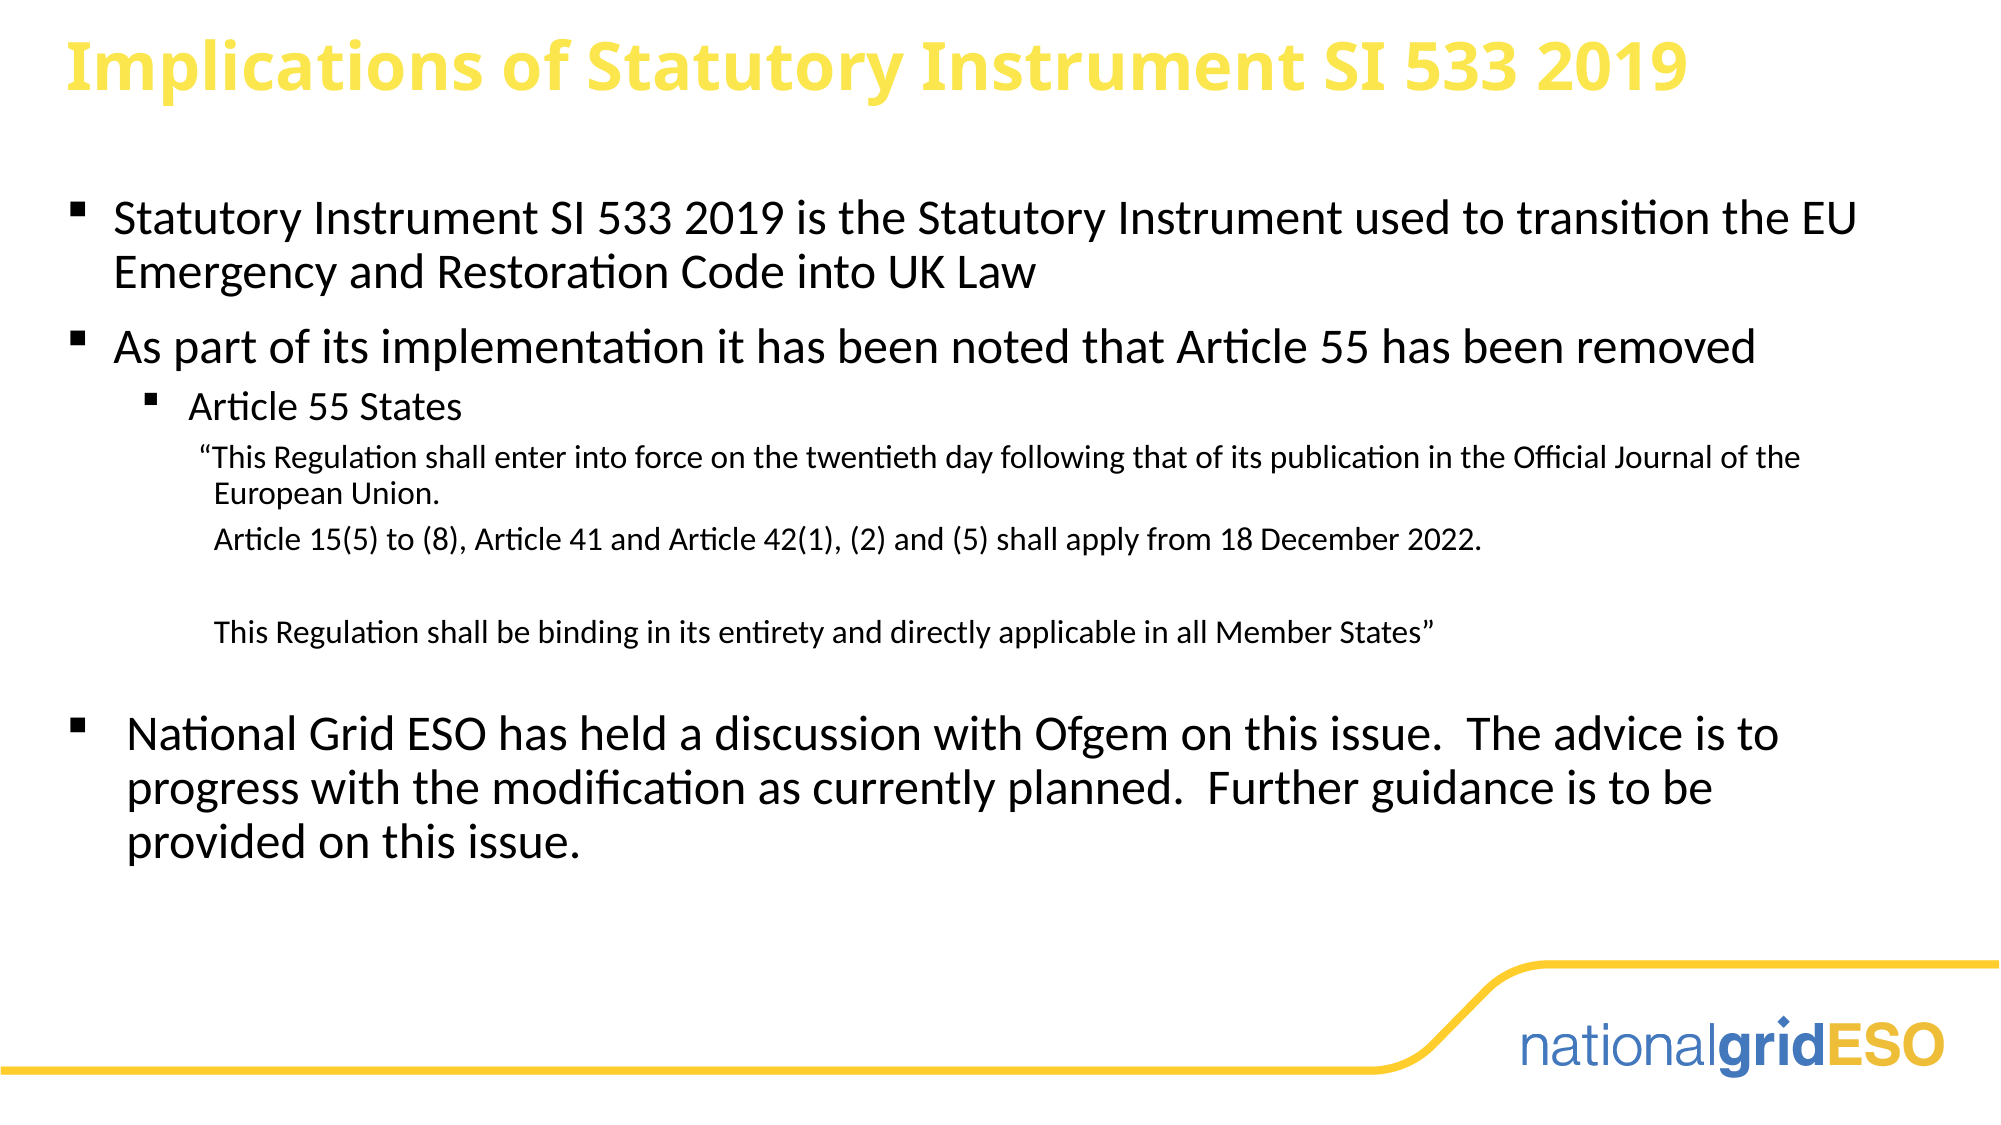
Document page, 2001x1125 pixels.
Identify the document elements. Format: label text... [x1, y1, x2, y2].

title Implications of Statutory Instrument SI 533 2019 [51, 0, 1805, 142]
picture [0, 954, 2000, 1125]
list Statutory Instrument SI 533 2019 is the Statutory Instrument used to transition the EU Emergency and Restoration Code into UK Law As part of its implementation it has been noted that Article 55 has been removed Article 55 States “This Regulation shall enter into force on the twentieth day following that of its publication in the Official Journal of the European Union. Article 15(5) to (8), Article 41 and Article 42(1), (2) and (5) shall apply from 18 December 2022. This Regulation shall be binding in its entirety and directly applicable in all Member States” National Grid ESO has held a discussion with Ofgem on this issue. The advice is to progress with the modification as currently planned. Further guidance is to be provided on this issue. [51, 183, 1895, 954]
